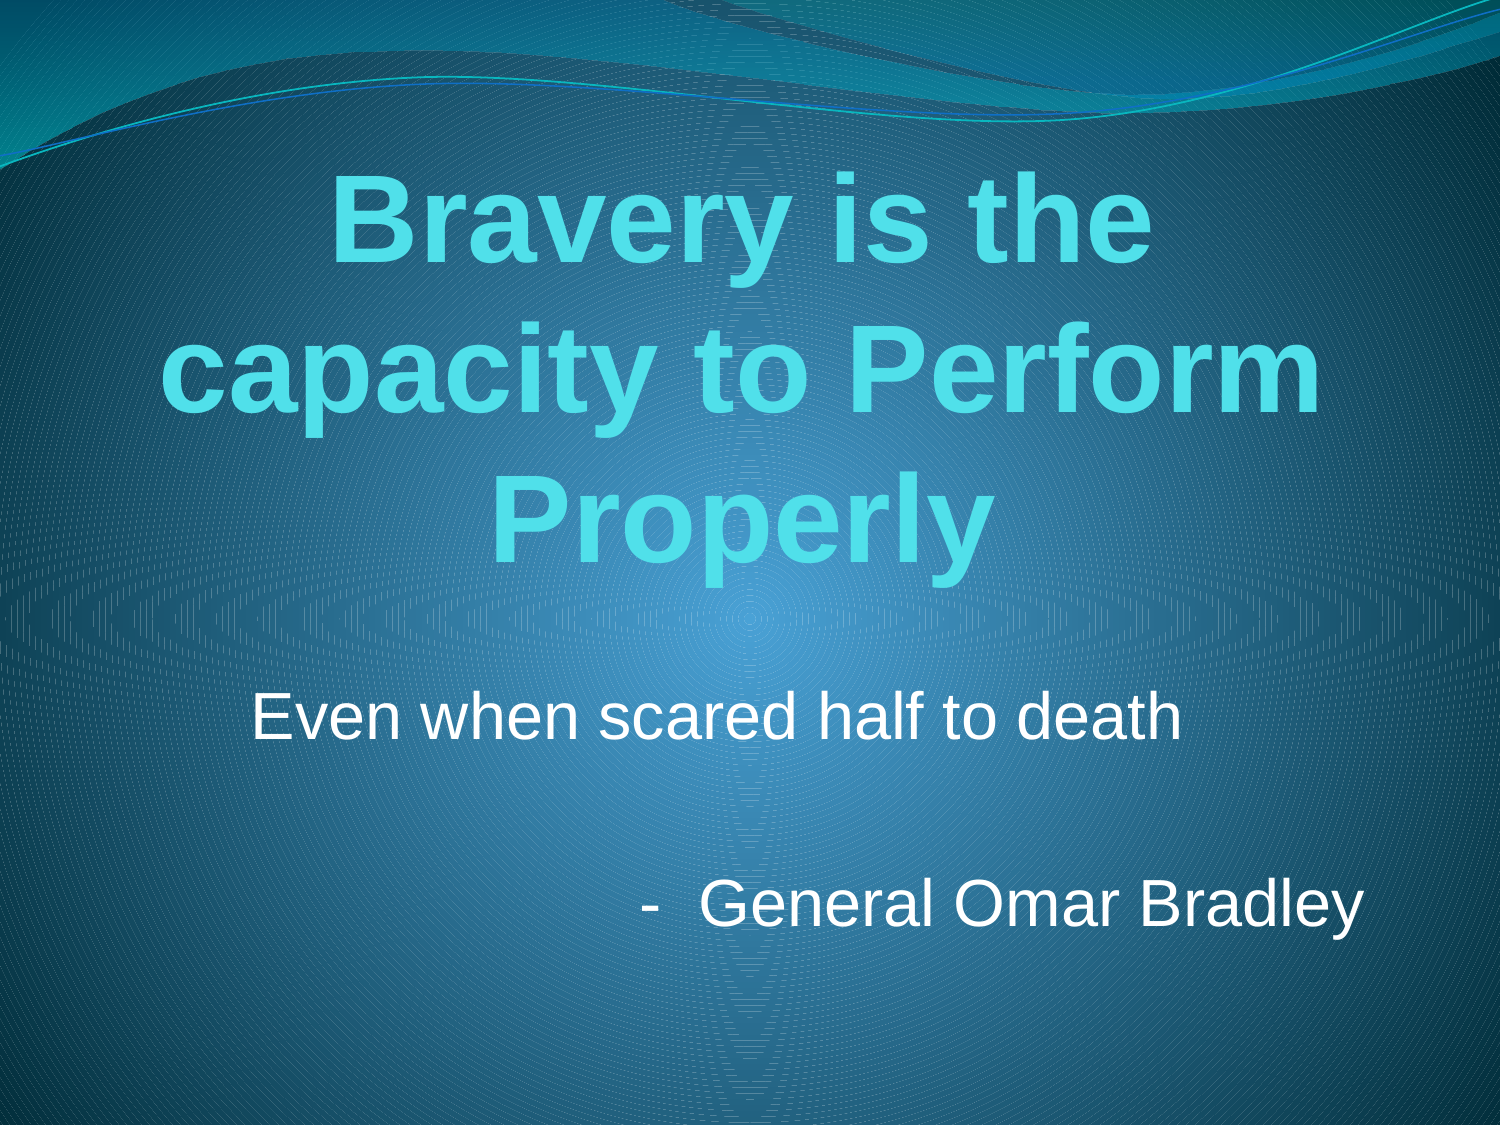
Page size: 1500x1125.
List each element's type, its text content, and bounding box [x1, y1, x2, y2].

subtitle Even when scared half to death - General Omar Bradley [87, 587, 1376, 1025]
title Bravery is the capacity to Perform Properly [99, 287, 1388, 588]
